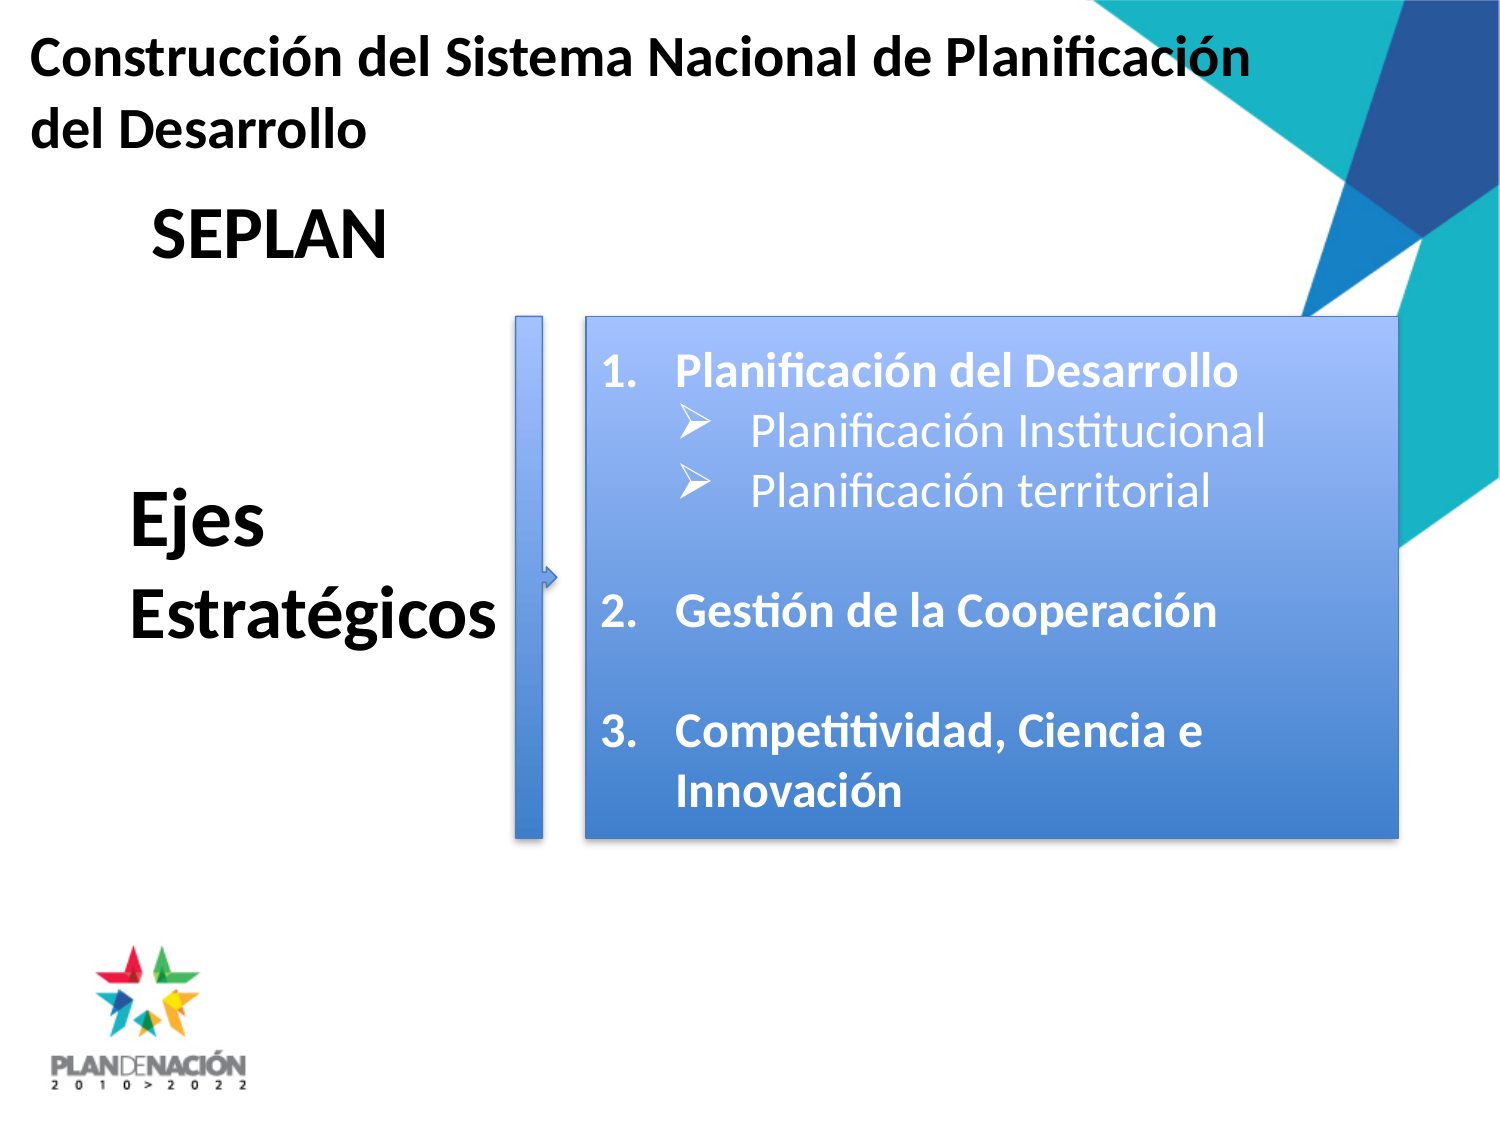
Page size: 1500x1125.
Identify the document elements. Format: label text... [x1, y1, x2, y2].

text_box Planificación del Desarrollo Planificación Institucional Planificación territorial Gestión de la Cooperación Competitividad, Ciencia e Innovación [585, 316, 1399, 839]
list SEPLAN , Ejes Estratégicos [58, 175, 1464, 1030]
picture [0, 0, 1500, 1125]
text_box [514, 315, 558, 839]
title Construcción del Sistema Nacional de Planificación del Desarrollo [14, 21, 1307, 154]
